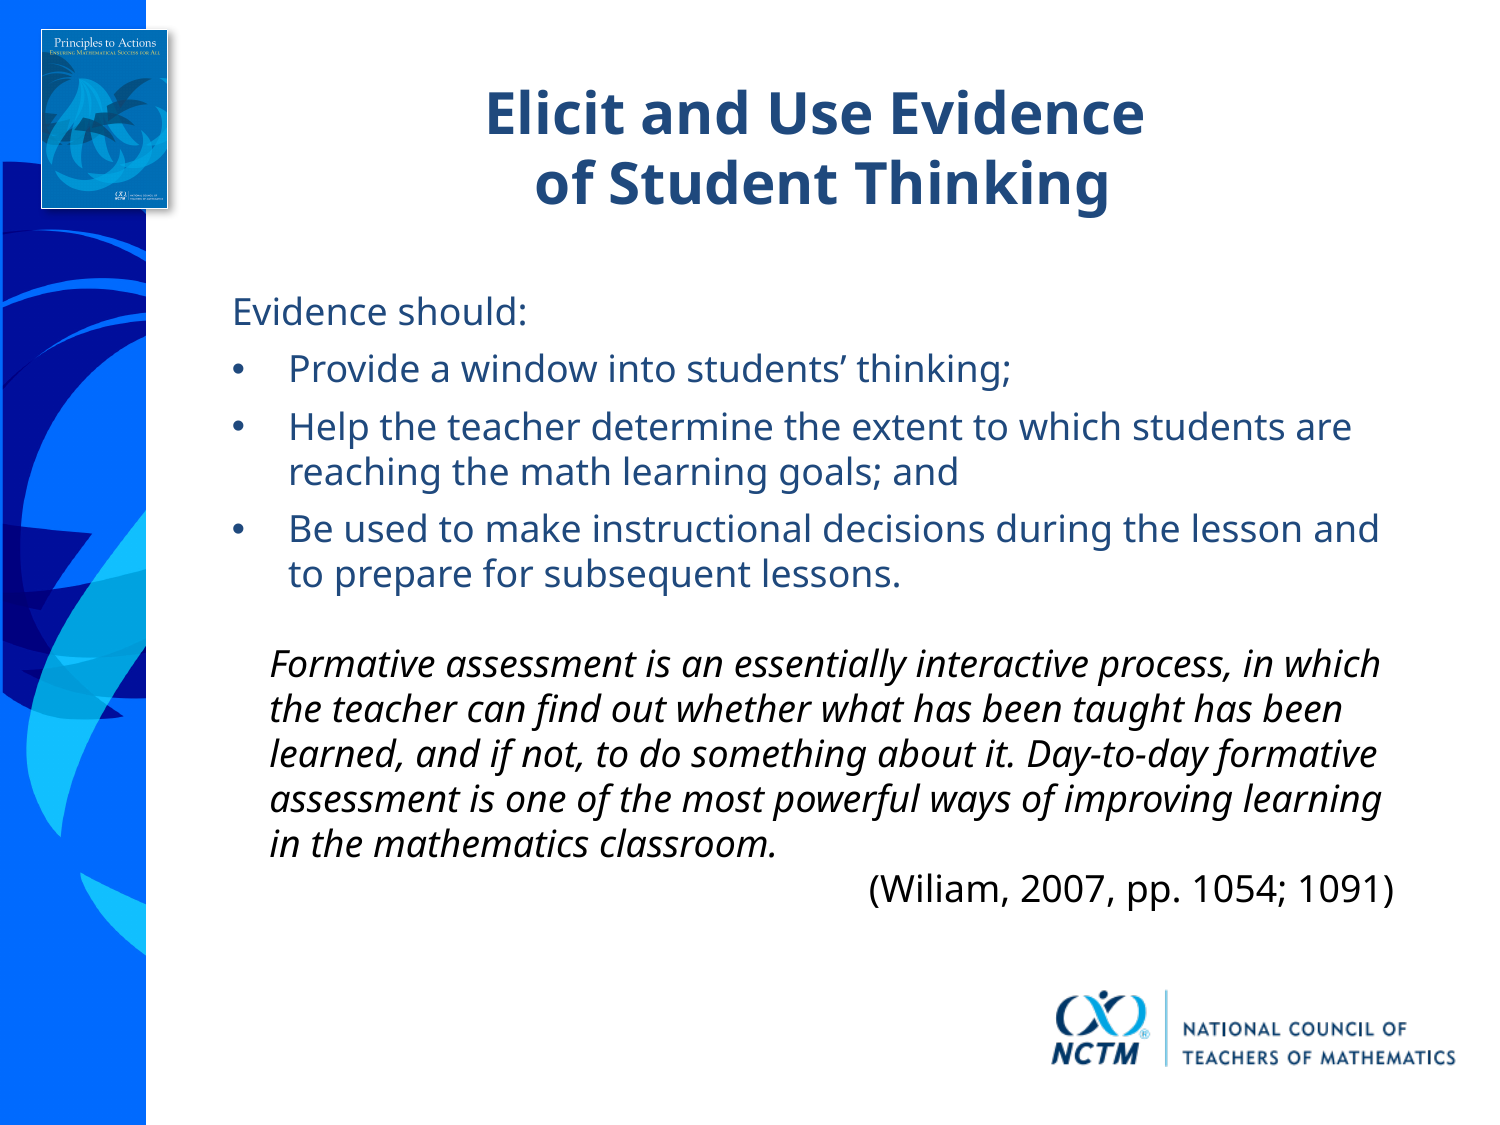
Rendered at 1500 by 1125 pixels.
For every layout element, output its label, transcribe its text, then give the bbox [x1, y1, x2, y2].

picture [1034, 969, 1474, 1085]
text_box Evidence should: Provide a window into students’ thinking; Help the teacher determine the extent to which students are reaching the math learning goals; and Be used to make instructional decisions during the lesson and to prepare for subsequent lessons. Formative assessment is an essentially interactive process, in which the teacher can find out whether what has been taught has been learned, and if not, to do something about it. Day-to-day formative assessment is one of the most powerful ways of improving learning in the mathematics classroom. (Wiliam, 2007, pp. 1054; 1091) [217, 280, 1410, 918]
text_box [217, 239, 1413, 928]
text_box Elicit and Use Evidence of Student Thinking [151, 52, 1500, 240]
picture [0, 0, 168, 1125]
